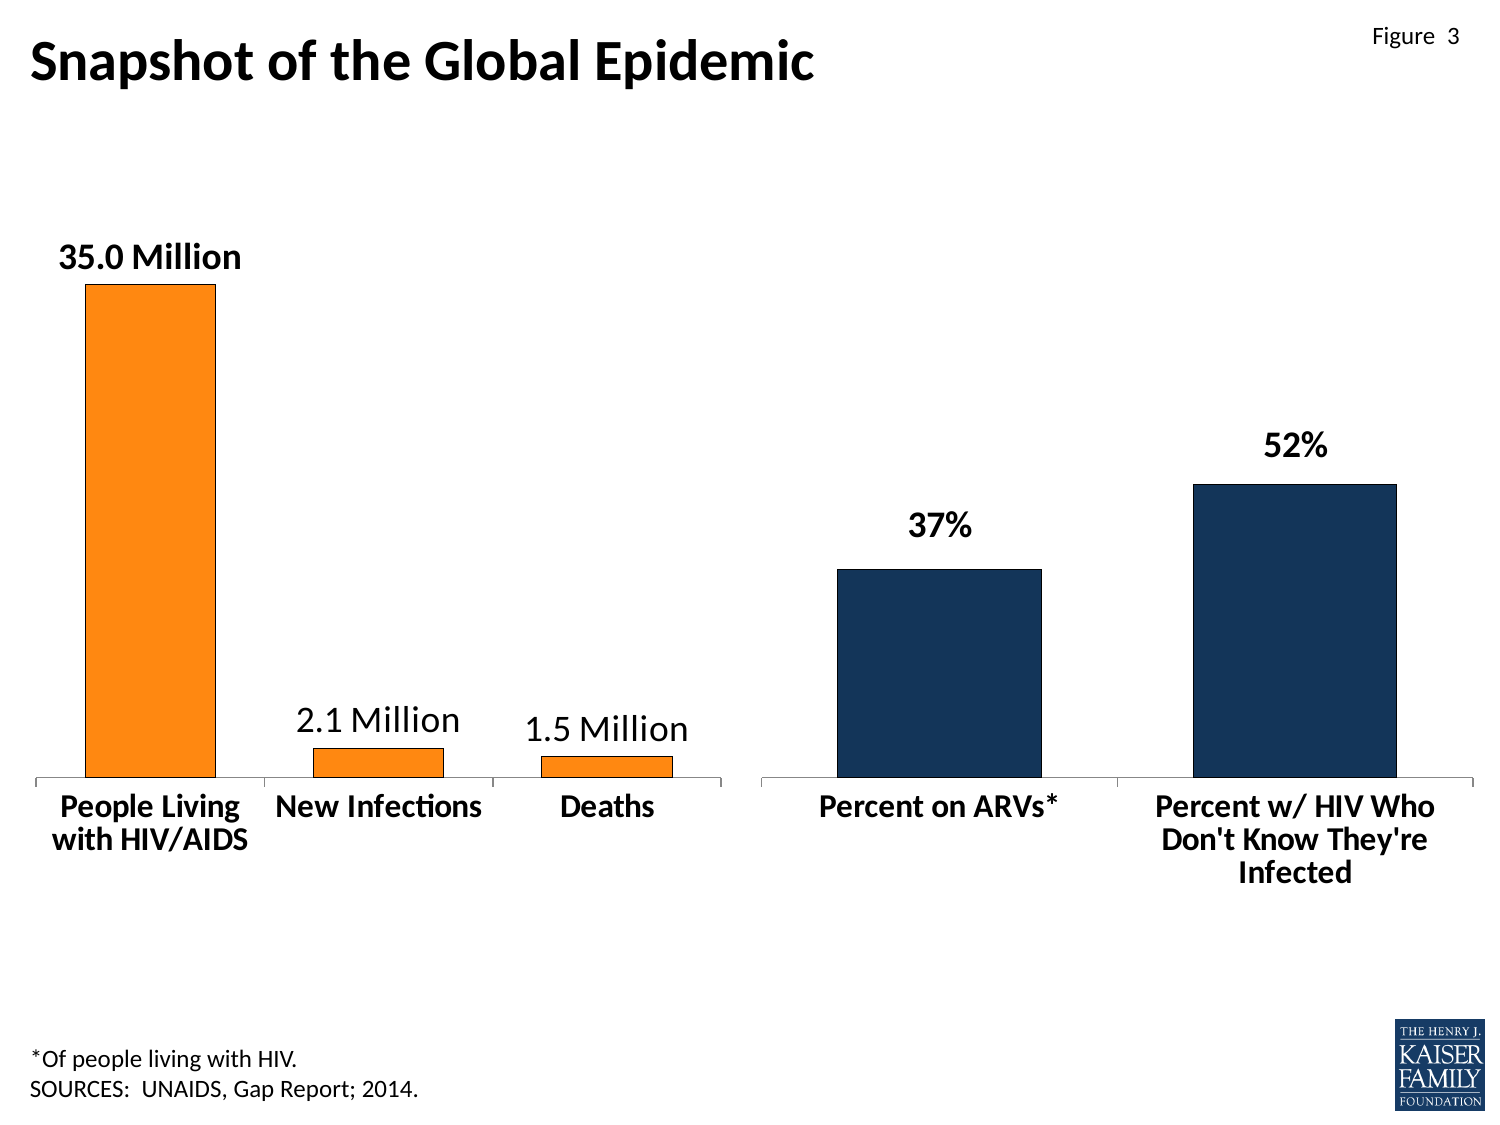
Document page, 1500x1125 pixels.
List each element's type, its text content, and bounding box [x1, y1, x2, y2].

list *Of people living with HIV. SOURCES: UNAIDS, Gap Report; 2014. [15, 1020, 1380, 1110]
chart [24, 187, 733, 1013]
picture [1395, 1019, 1485, 1111]
chart [749, 187, 1486, 1013]
title Snapshot of the Global Epidemic [14, 14, 1486, 166]
